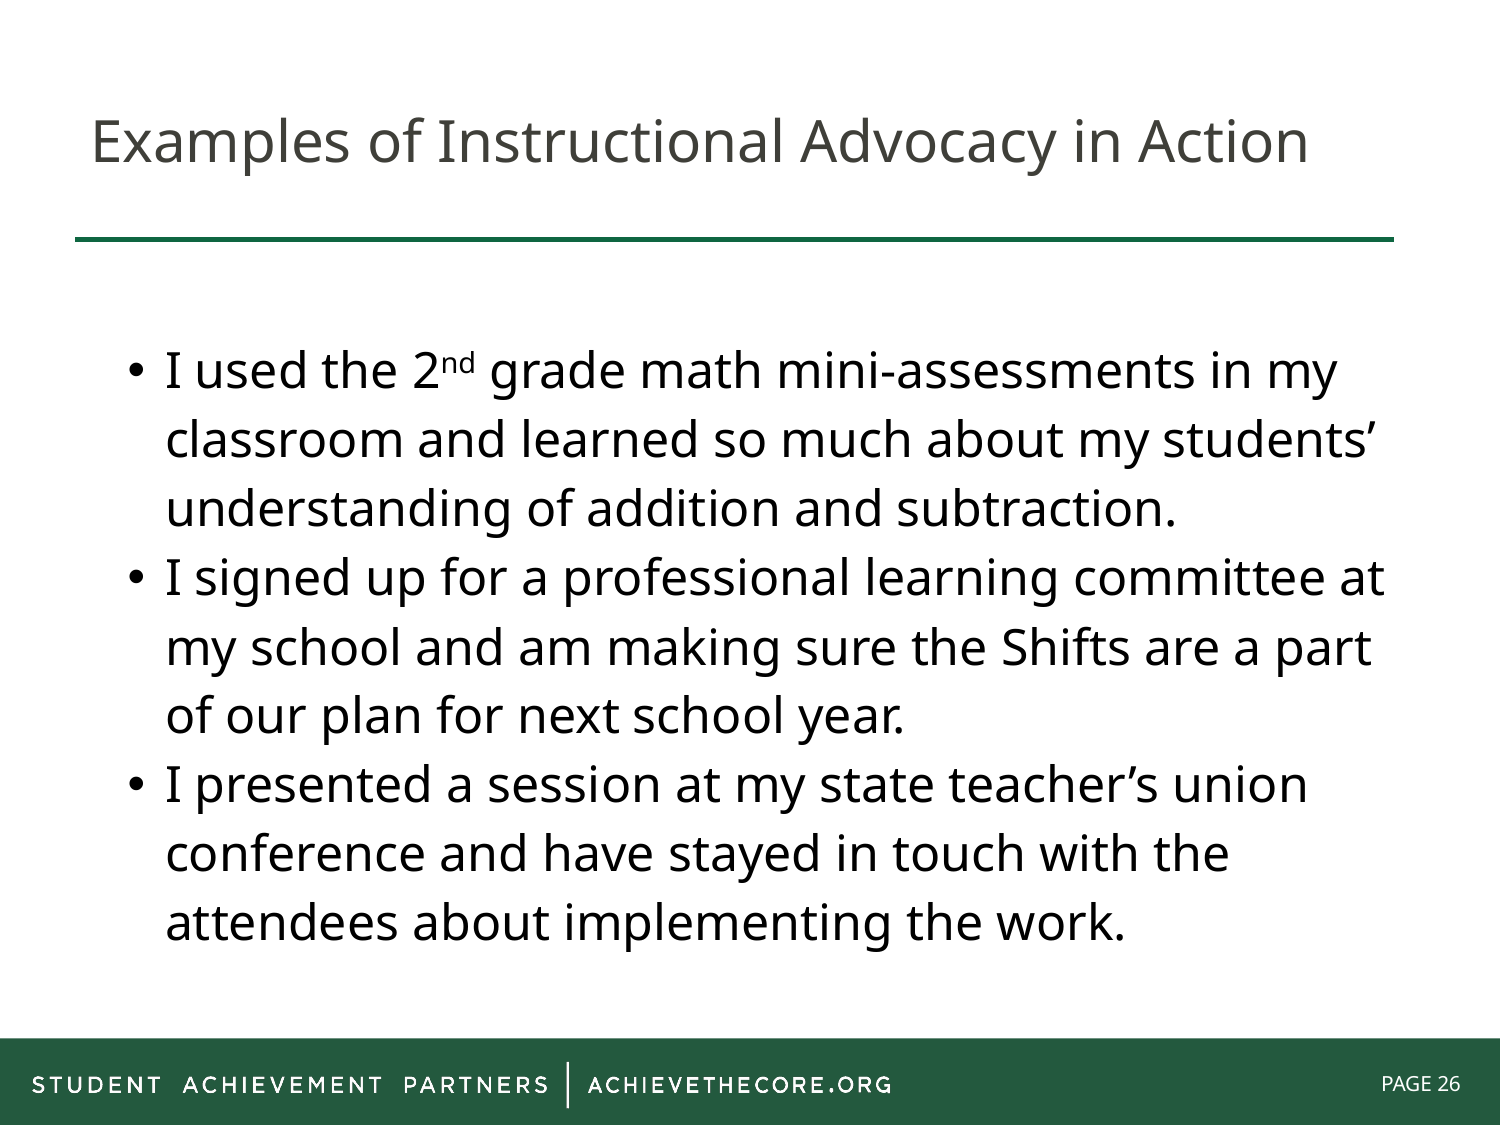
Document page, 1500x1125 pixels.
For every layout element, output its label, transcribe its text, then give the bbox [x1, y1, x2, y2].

picture [12, 1055, 911, 1112]
list I used the 2nd grade math mini-assessments in my classroom and learned so much about my students’ understanding of addition and subtraction. I signed up for a professional learning committee at my school and am making sure the Shifts are a part of our plan for next school year. I presented a session at my state teacher’s union conference and have stayed in touch with the attendees about implementing the work. [75, 262, 1425, 1005]
title Examples of Instructional Advocacy in Action [75, 45, 1425, 233]
